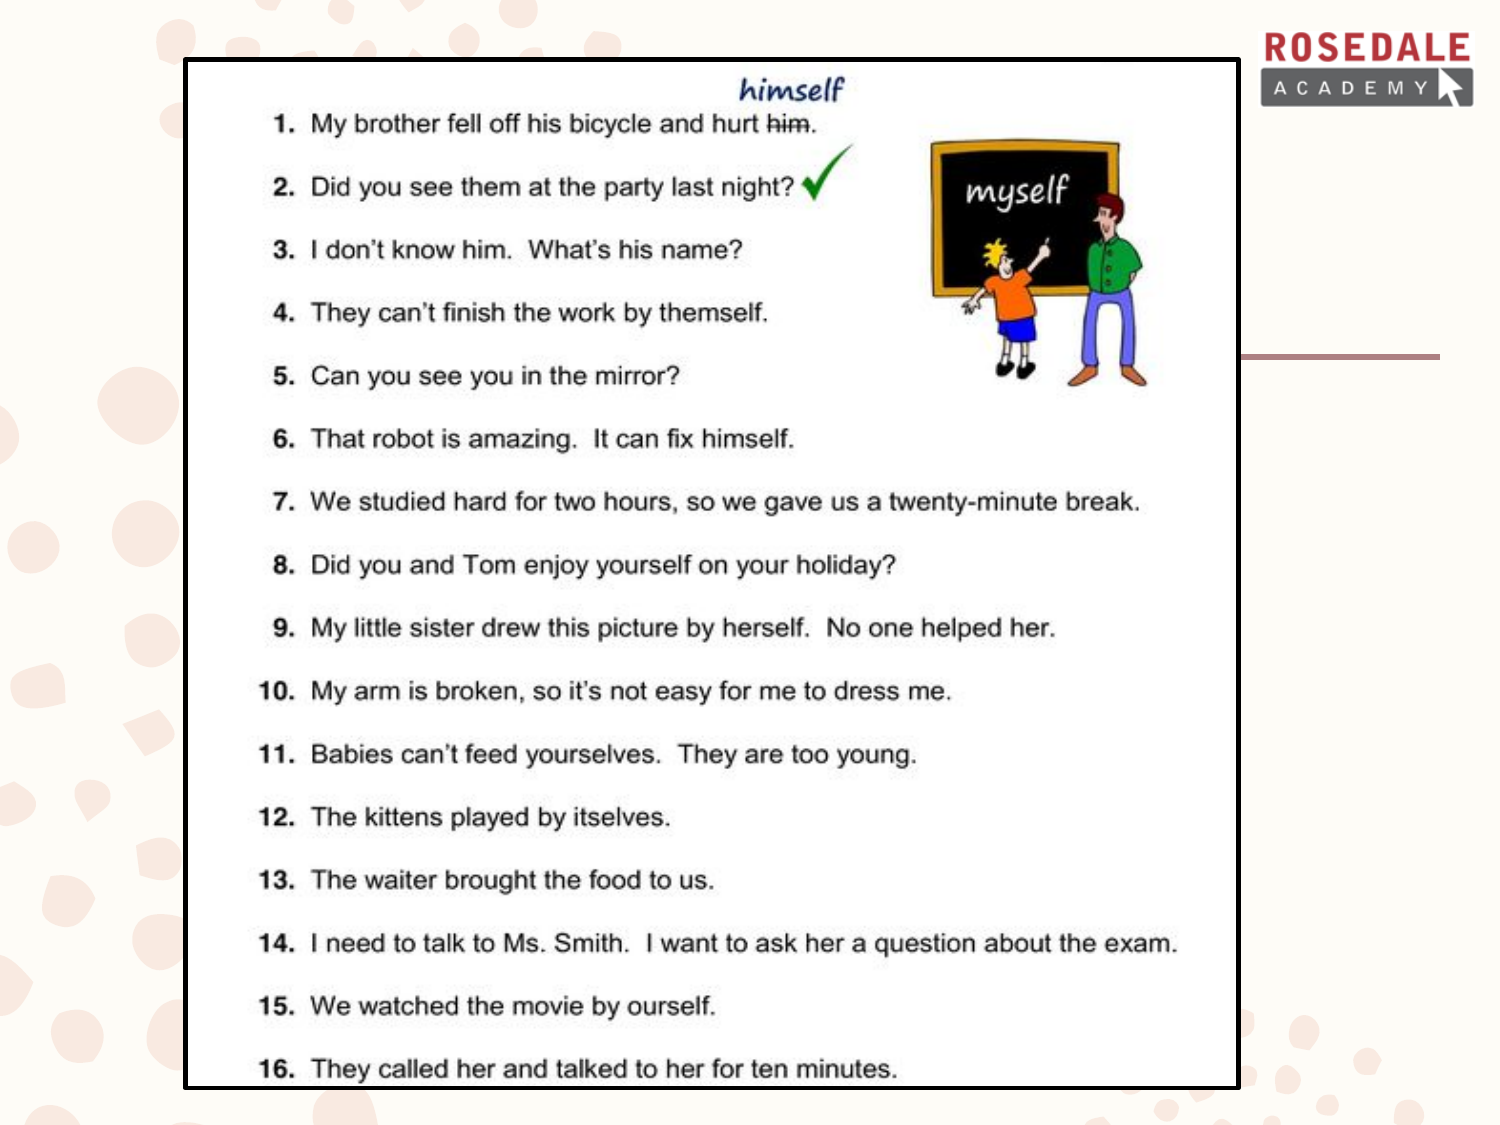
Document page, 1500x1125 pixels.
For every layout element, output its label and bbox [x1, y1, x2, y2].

picture [187, 61, 1237, 1086]
picture [1258, 31, 1475, 109]
